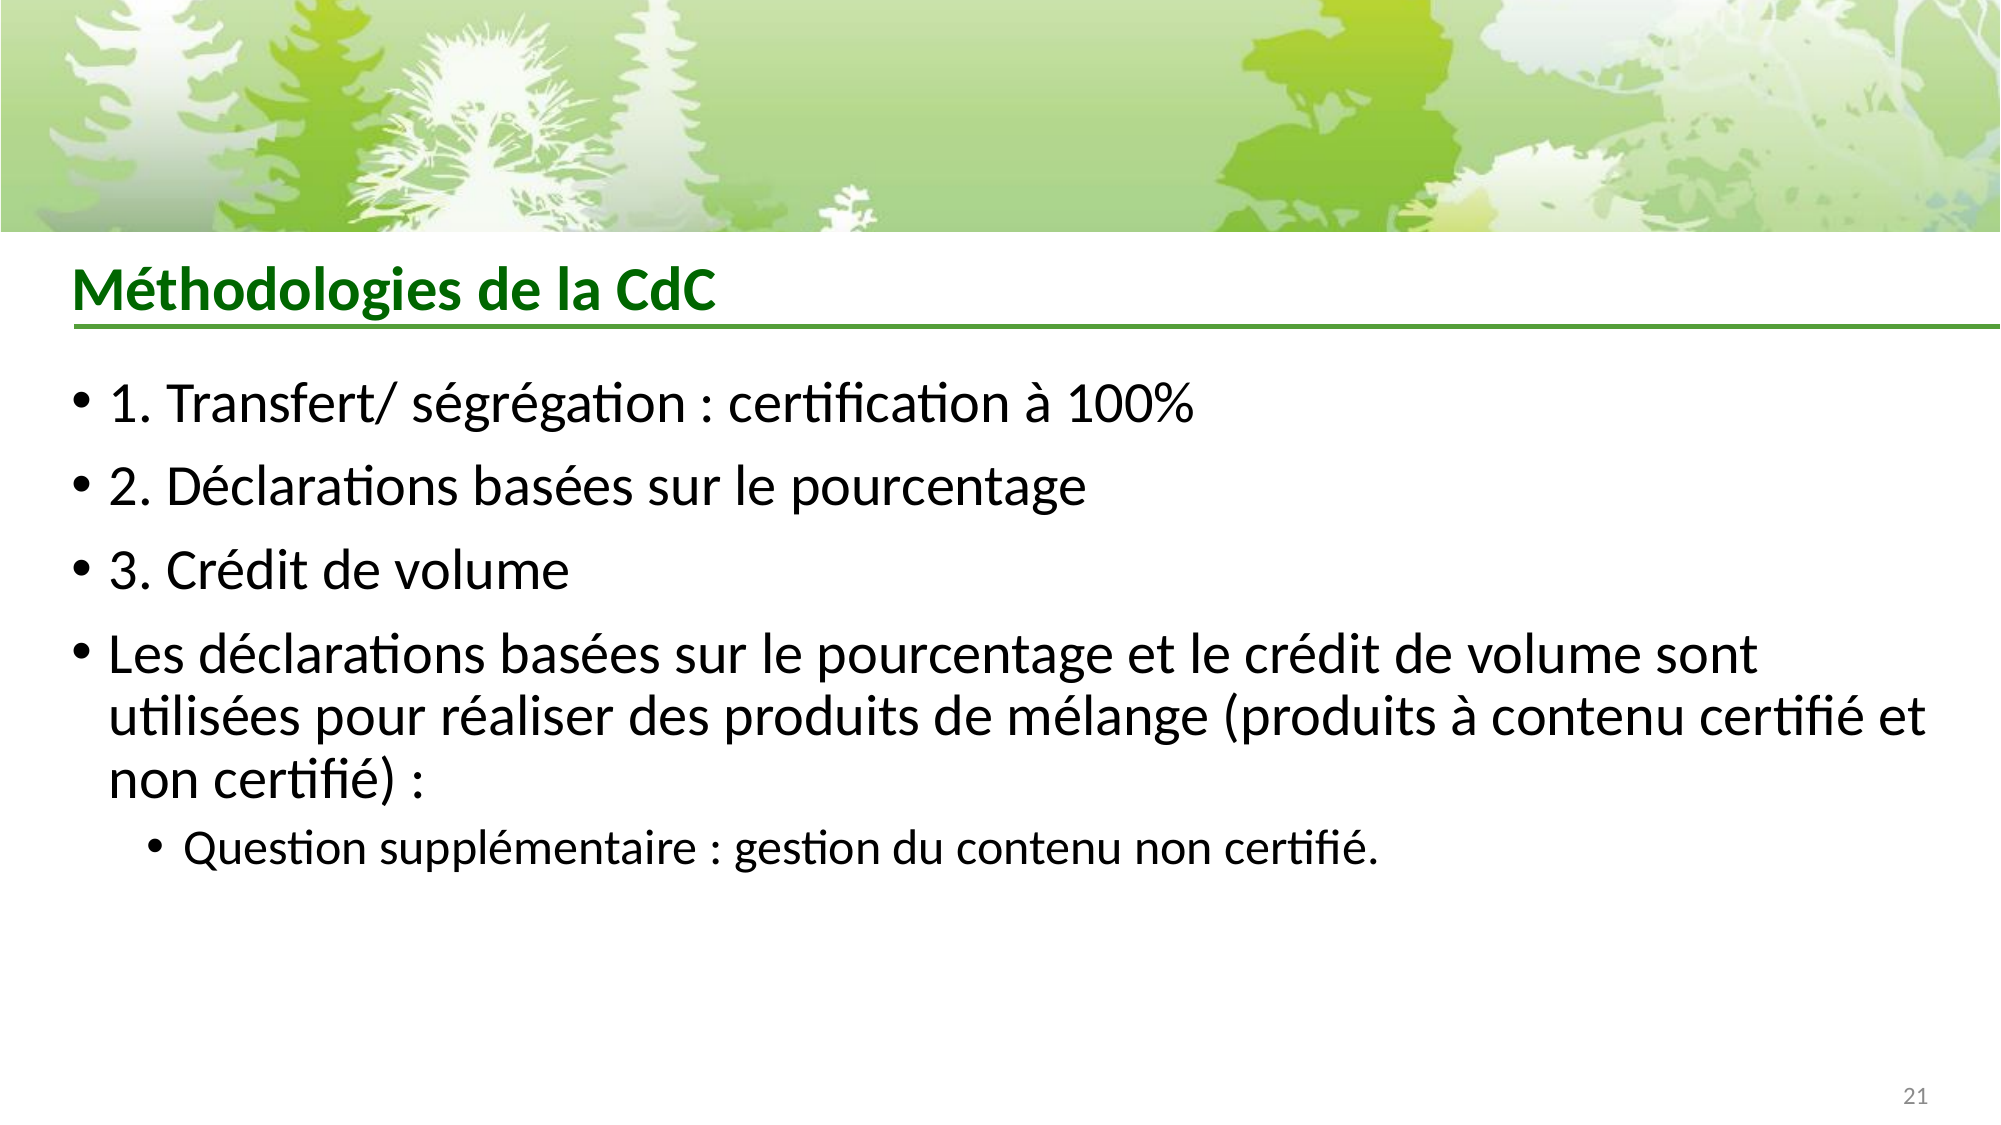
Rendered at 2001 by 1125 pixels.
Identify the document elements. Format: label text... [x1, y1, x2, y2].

slide_number 21 [1493, 1065, 1944, 1125]
picture [0, 0, 2000, 232]
title Méthodologies de la CdC [56, 181, 1782, 364]
list 1. Transfert/ ségrégation : certification à 100% 2. Déclarations basées sur le pourcentage 3. Crédit de volume Les déclarations basées sur le pourcentage et le crédit de volume sont utilisées pour réaliser des produits de mélange (produits à contenu certifié et non certifié) : Question supplémentaire : gestion du contenu non certifié. [56, 364, 1944, 970]
